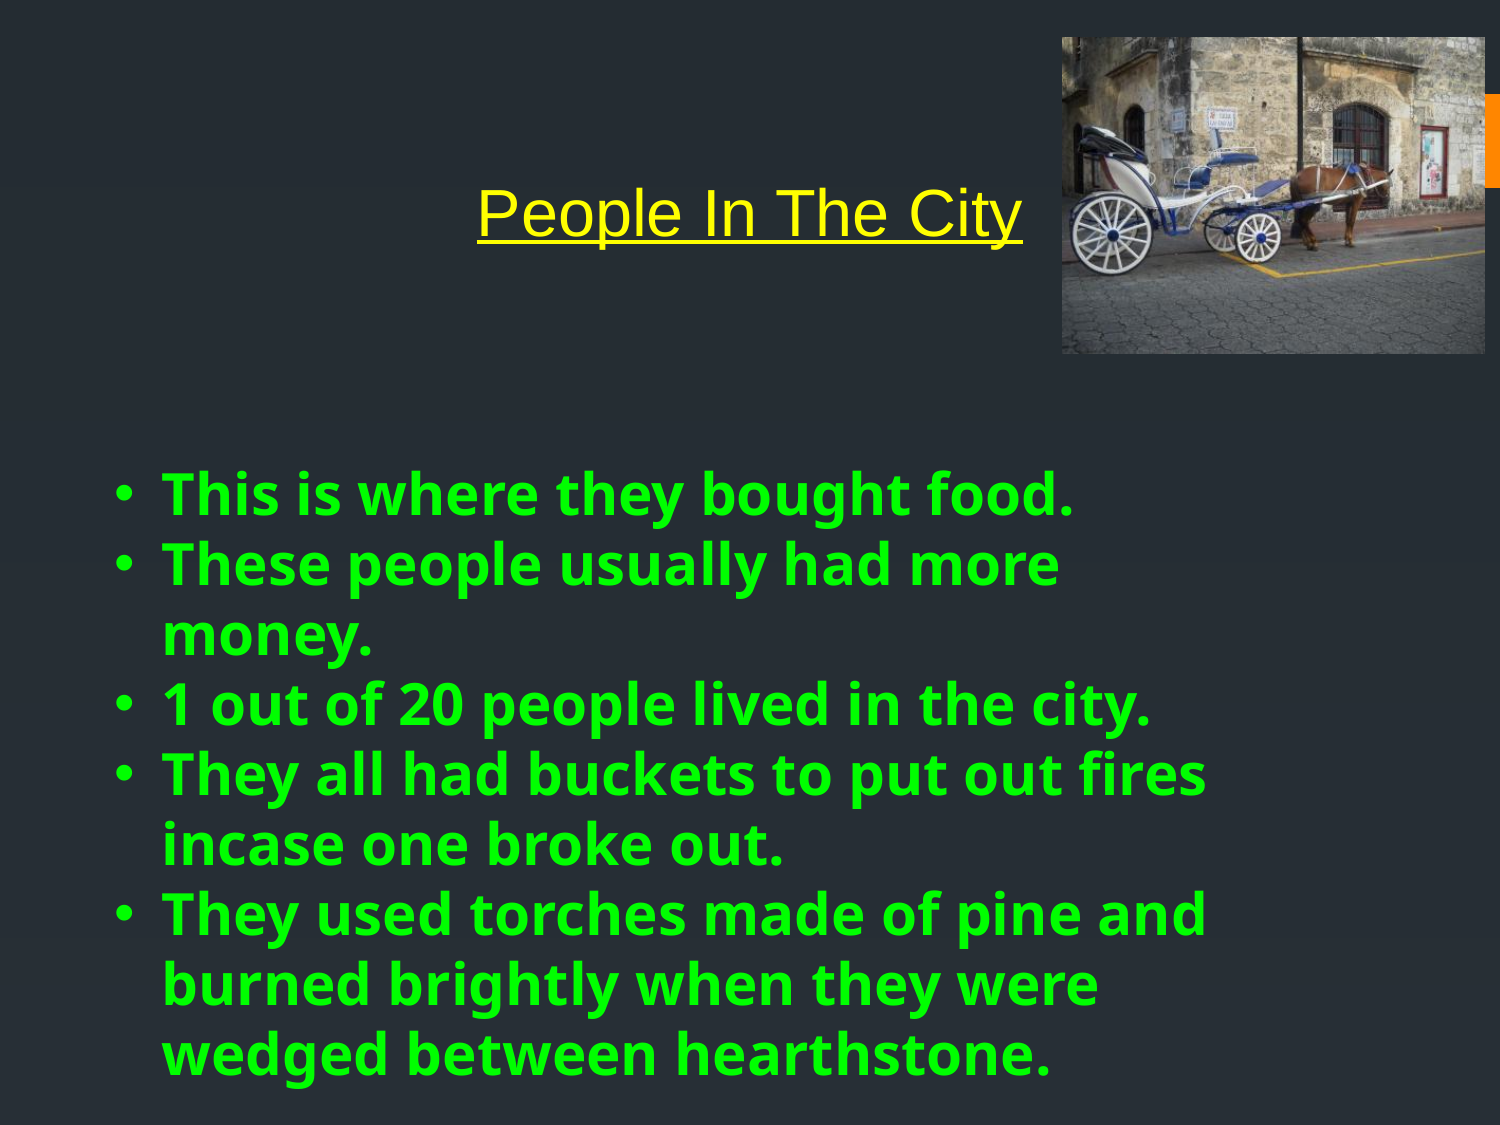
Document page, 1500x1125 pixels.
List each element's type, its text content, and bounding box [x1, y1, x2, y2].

picture [1061, 36, 1486, 355]
text_box People In The City [312, 162, 1056, 258]
text_box This is where they bought food. These people usually had more money. 1 out of 20 people lived in the city. They all had buckets to put out fires incase one broke out. They used torches made of pine and burned brightly when they were wedged between hearthstone. [99, 449, 1250, 1125]
